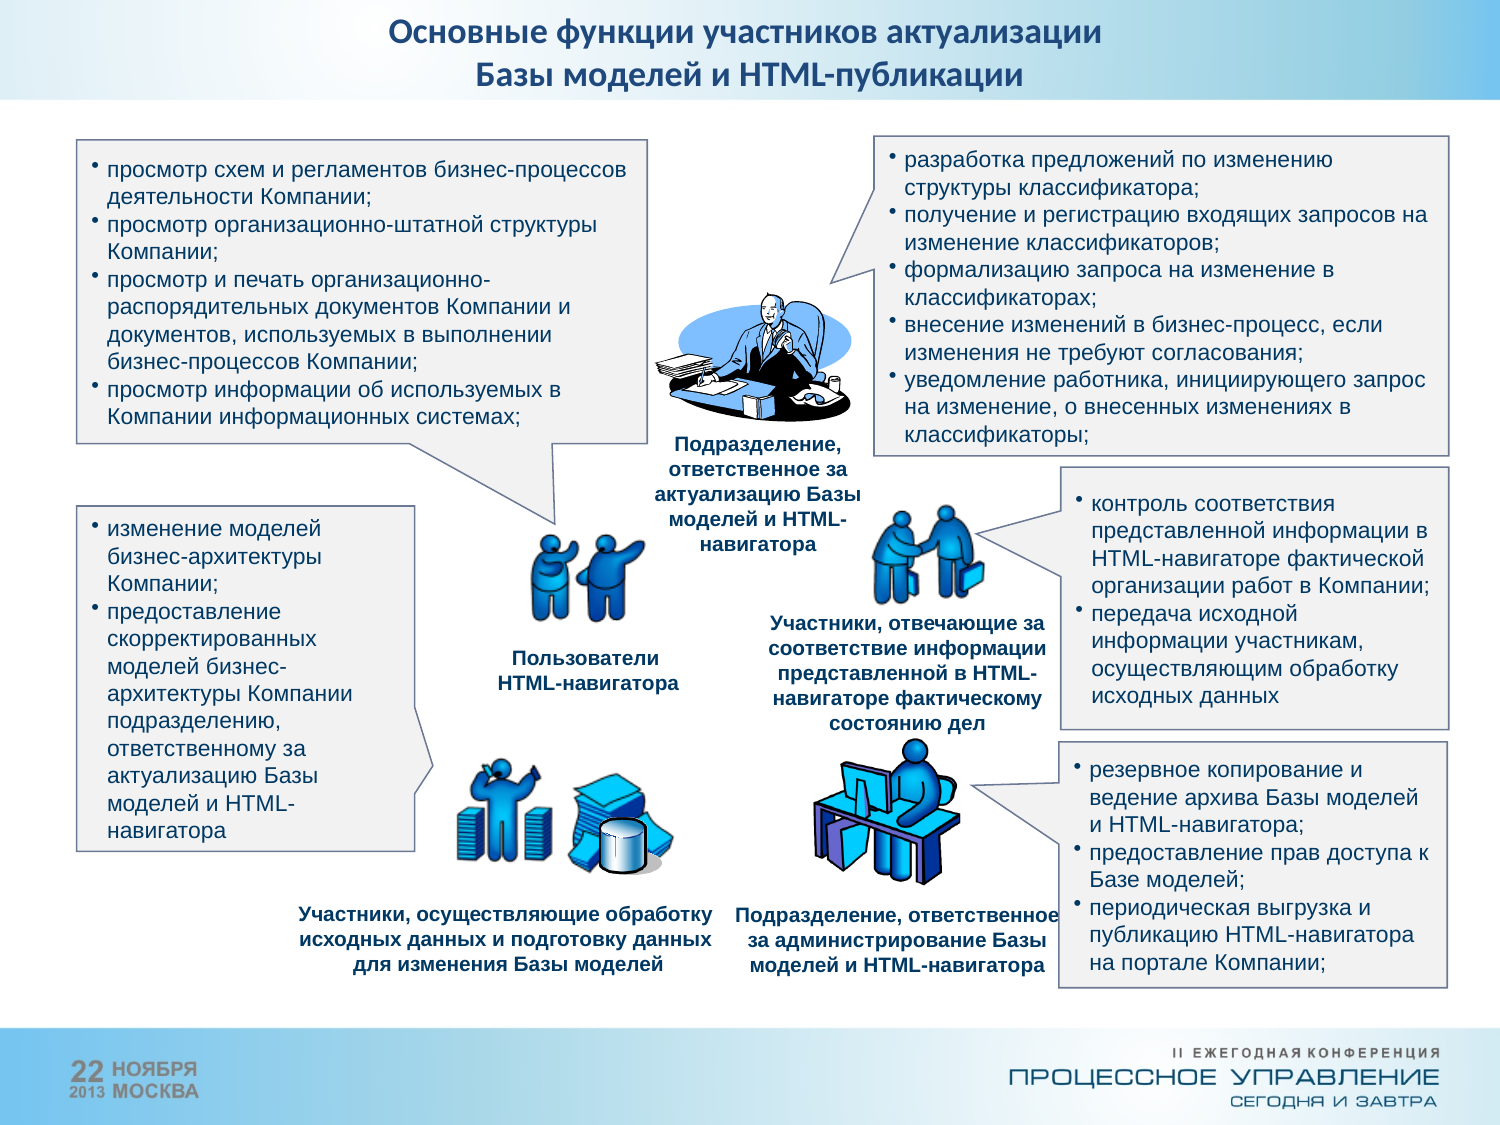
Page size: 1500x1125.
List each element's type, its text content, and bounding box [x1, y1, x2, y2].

text_box контроль соответствия представленной информации в HTML-навигаторе фактической организации работ в Компании; передача исходной информации участникам, осуществляющим обработку исходных данных [1060, 467, 1449, 730]
text_box просмотр схем и регламентов бизнес-процессов деятельности Компании; просмотр организационно-штатной структуры Компании; просмотр и печать организационно-распорядительных документов Компании и документов, используемых в выполнении бизнес-процессов Компании; просмотр информации об используемых в Компании информационных системах; [76, 139, 648, 517]
picture [0, 0, 1500, 1125]
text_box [710, 729, 1084, 985]
list Основные функции участников актуализации Базы моделей и HTML-публикации [29, 0, 1471, 102]
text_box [482, 518, 695, 703]
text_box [443, 751, 680, 880]
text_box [633, 291, 883, 564]
text_box изменение моделей бизнес-архитектуры Компании; предоставление скорректированных моделей бизнес-архитектуры Компании подразделению, ответственному за актуализацию Базы моделей и HTML-навигатора [76, 505, 433, 852]
text_box разработка предложений по изменению структуры классификатора; получение и регистрацию входящих запросов на изменение классификаторов; формализацию запроса на изменение в классификаторах; внесение изменений в бизнес-процесс, если изменения не требуют согласования; уведомление работника, инициирующего запрос на изменение, о внесенных изменениях в классификаторы; [830, 136, 1449, 456]
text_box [732, 494, 1083, 688]
text_box Участники, осуществляющие обработку исходных данных и подготовку данных для изменения Базы моделей [249, 892, 705, 983]
text_box резервное копирование и ведение архива Базы моделей и HTML-навигатора; предоставление прав доступа к Базе моделей; периодическая выгрузка и публикацию HTML-навигатора на портале Компании; [1087, 741, 1448, 988]
